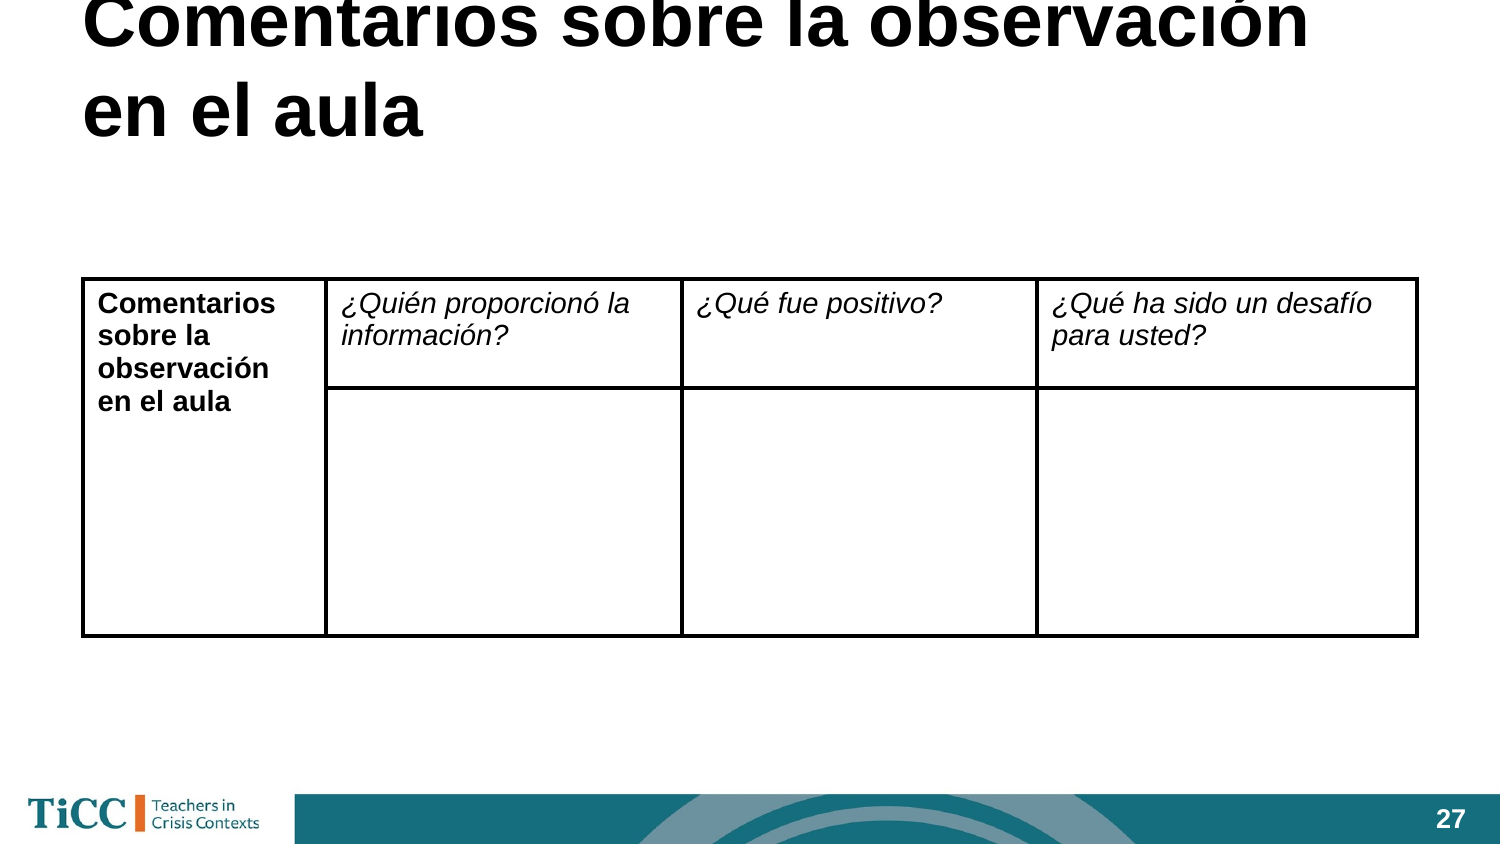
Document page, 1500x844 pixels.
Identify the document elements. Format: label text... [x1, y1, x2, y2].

table_cell [328, 390, 680, 634]
table_cell [684, 390, 1035, 634]
table_header ¿Quién proporcionó la información? [328, 281, 680, 386]
slide_number ‹#› [1390, 785, 1481, 844]
table_header ¿Qué fue positivo? [684, 281, 1035, 386]
picture [0, 0, 1500, 844]
table_header Comentarios sobre la observación en el aula [85, 281, 324, 634]
table_cell [1039, 390, 1415, 634]
table_header ¿Qué ha sido un desafío para usted? [1039, 281, 1415, 386]
title Comentarios sobre la observación en el aula [67, 0, 1418, 167]
